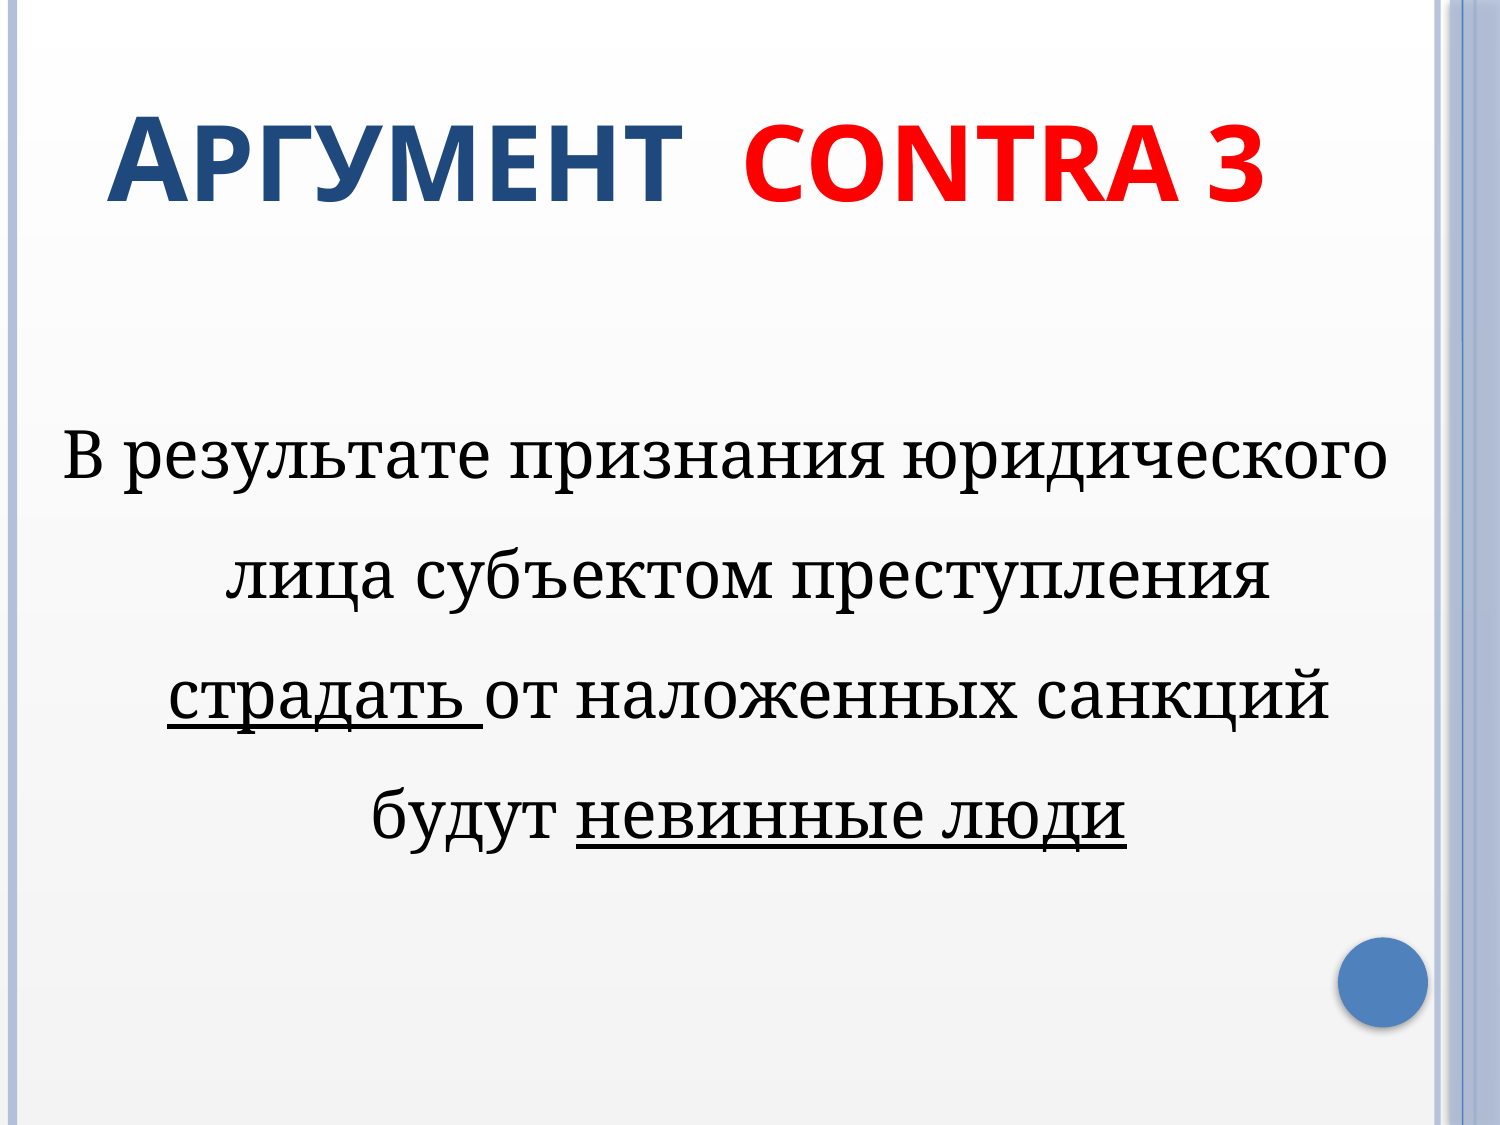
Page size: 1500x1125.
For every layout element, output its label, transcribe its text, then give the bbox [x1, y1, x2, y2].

title Аргумент contra 3 [75, 45, 1300, 219]
list В результате признания юридического лица субъектом преступления страдать от наложенных санкций будут невинные люди [29, 219, 1424, 917]
